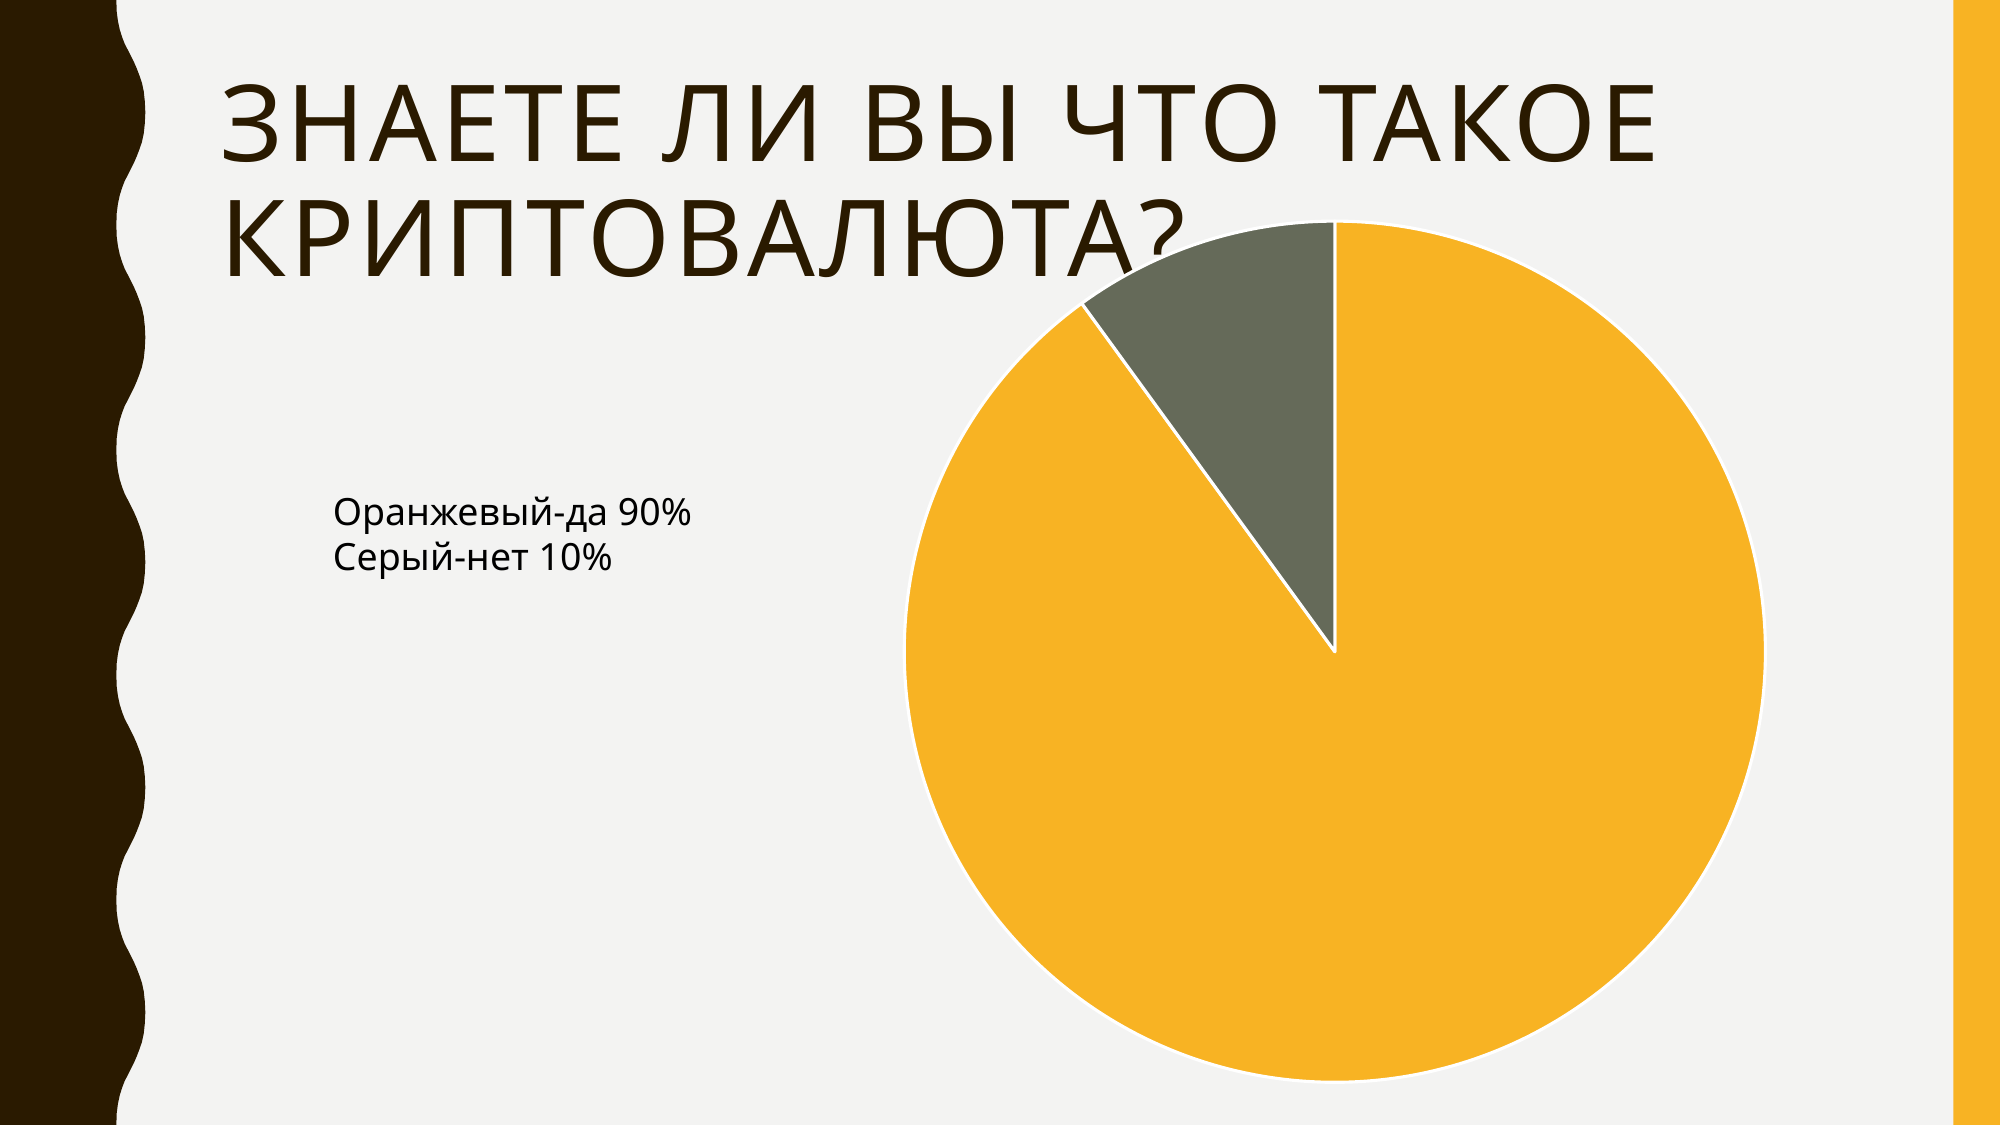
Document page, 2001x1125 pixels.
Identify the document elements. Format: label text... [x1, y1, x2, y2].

chart [499, 203, 2000, 1101]
title Знаете ли вы что такое криптовалюта? [205, 62, 1875, 308]
text_box Оранжевый-да 90% Серый-нет 10% [318, 481, 499, 586]
